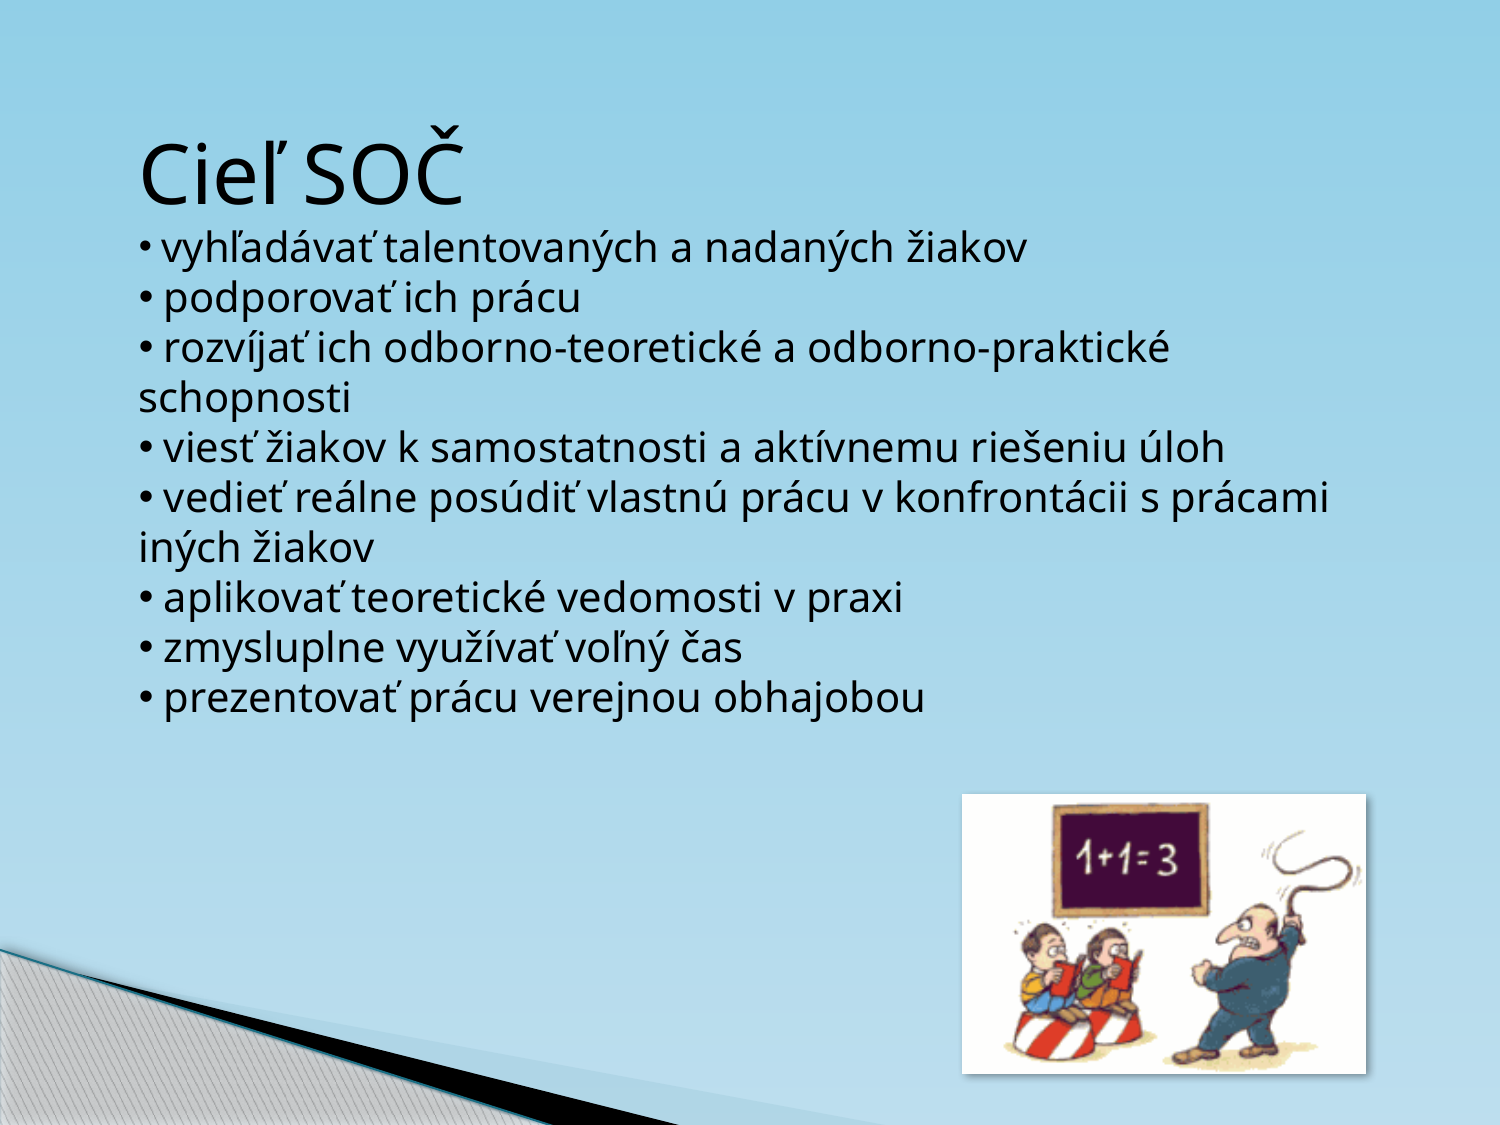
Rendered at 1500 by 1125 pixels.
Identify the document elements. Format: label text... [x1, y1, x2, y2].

text_box Cieľ SOČ vyhľadávať talentovaných a nadaných žiakov podporovať ich prácu rozvíjať ich odborno-teoretické a odborno-praktické schopnosti viesť žiakov k samostatnosti a aktívnemu riešeniu úloh vedieť reálne posúdiť vlastnú prácu v konfrontácii s prácami iných žiakov aplikovať teoretické vedomosti v praxi zmysluplne využívať voľný čas prezentovať prácu verejnou obhajobou [123, 113, 1388, 774]
picture [962, 794, 1366, 1074]
